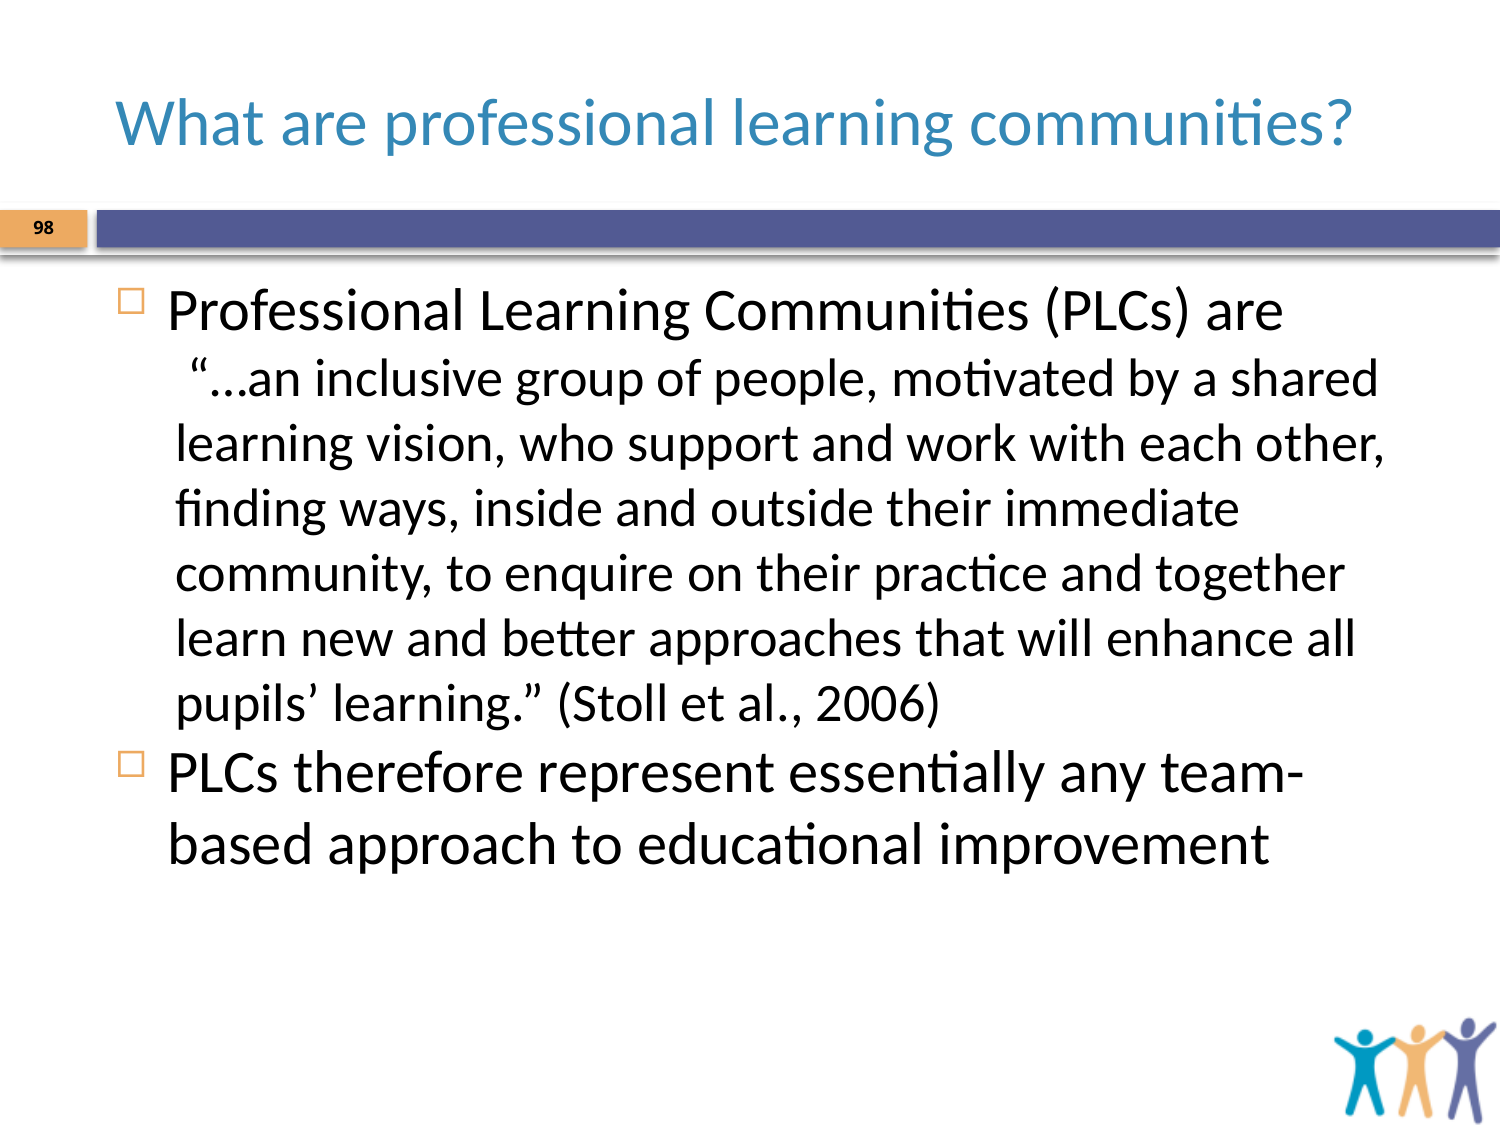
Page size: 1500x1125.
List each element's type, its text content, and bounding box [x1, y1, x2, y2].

slide_number 98 [0, 208, 88, 249]
title What are professional learning communities? [100, 37, 1500, 200]
list Professional Learning Communities (PLCs) are “…an inclusive group of people, motivated by a shared learning vision, who support and work with each other, finding ways, inside and outside their immediate community, to enquire on their practice and together learn new and better approaches that will enhance all pupils’ learning.” (Stoll et al., 2006) PLCs therefore represent essentially any team-based approach to educational improvement [100, 262, 1438, 1000]
